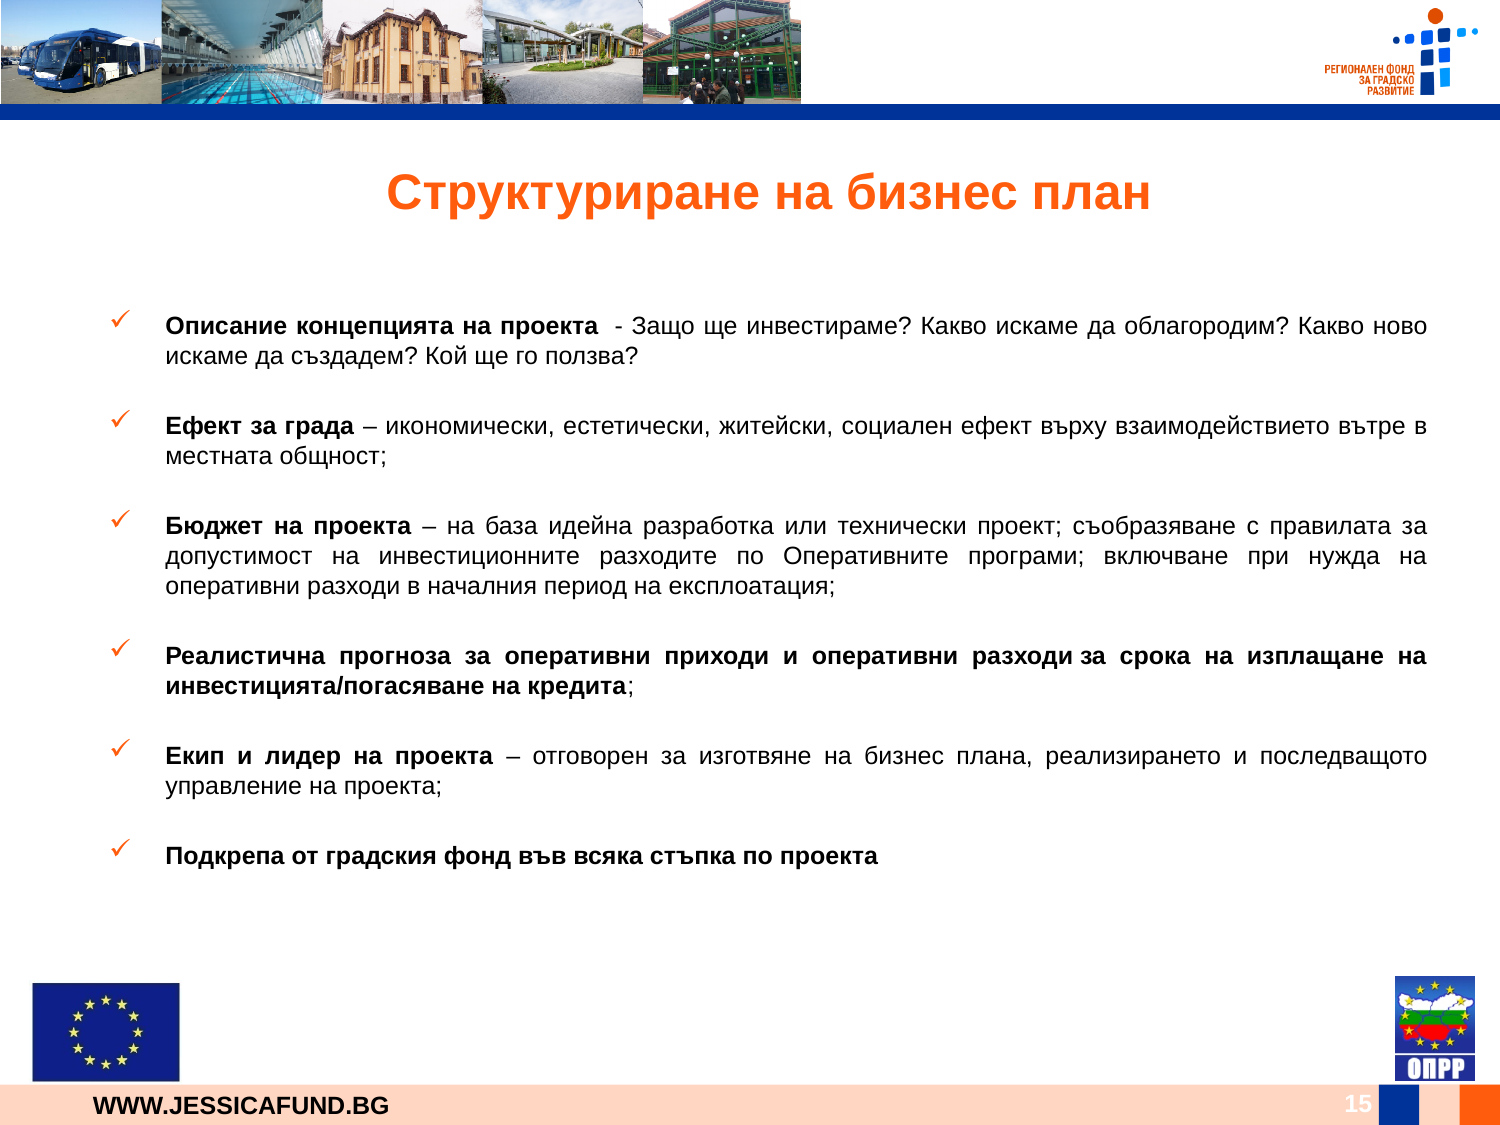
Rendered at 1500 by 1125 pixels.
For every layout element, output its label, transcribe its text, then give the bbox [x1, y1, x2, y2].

picture [0, 0, 801, 104]
title Структуриране на бизнес план [93, 151, 1445, 228]
picture [29, 980, 182, 1084]
list Описание концепцията на проекта - Защо ще инвестираме? Какво искаме да облагородим? Какво ново искаме да създадем? Кой ще го ползва? Ефект за града – икономически, естетически, житейски, социален ефект върху взаимодействието вътре в местната общност; Бюджет на проекта – на база идейна разработка или технически проект; съобразяване с правилата за допустимост на инвестиционните разходите по Оперативните програми; включване при нужда на оперативни разходи в началния период на експлоатация; Реалистична прогноза за оперативни приходи и оперативни разходи за срока на изплащане на инвестицията/погасяване на кредита; Екип и лидер на проекта – отговорен за изготвяне на бизнес плана, реализирането и последващото управление на проекта; Подкрепа от градския фонд във всяка стъпка по проекта [93, 302, 1445, 956]
picture [1395, 976, 1475, 1081]
picture [1325, 8, 1478, 95]
